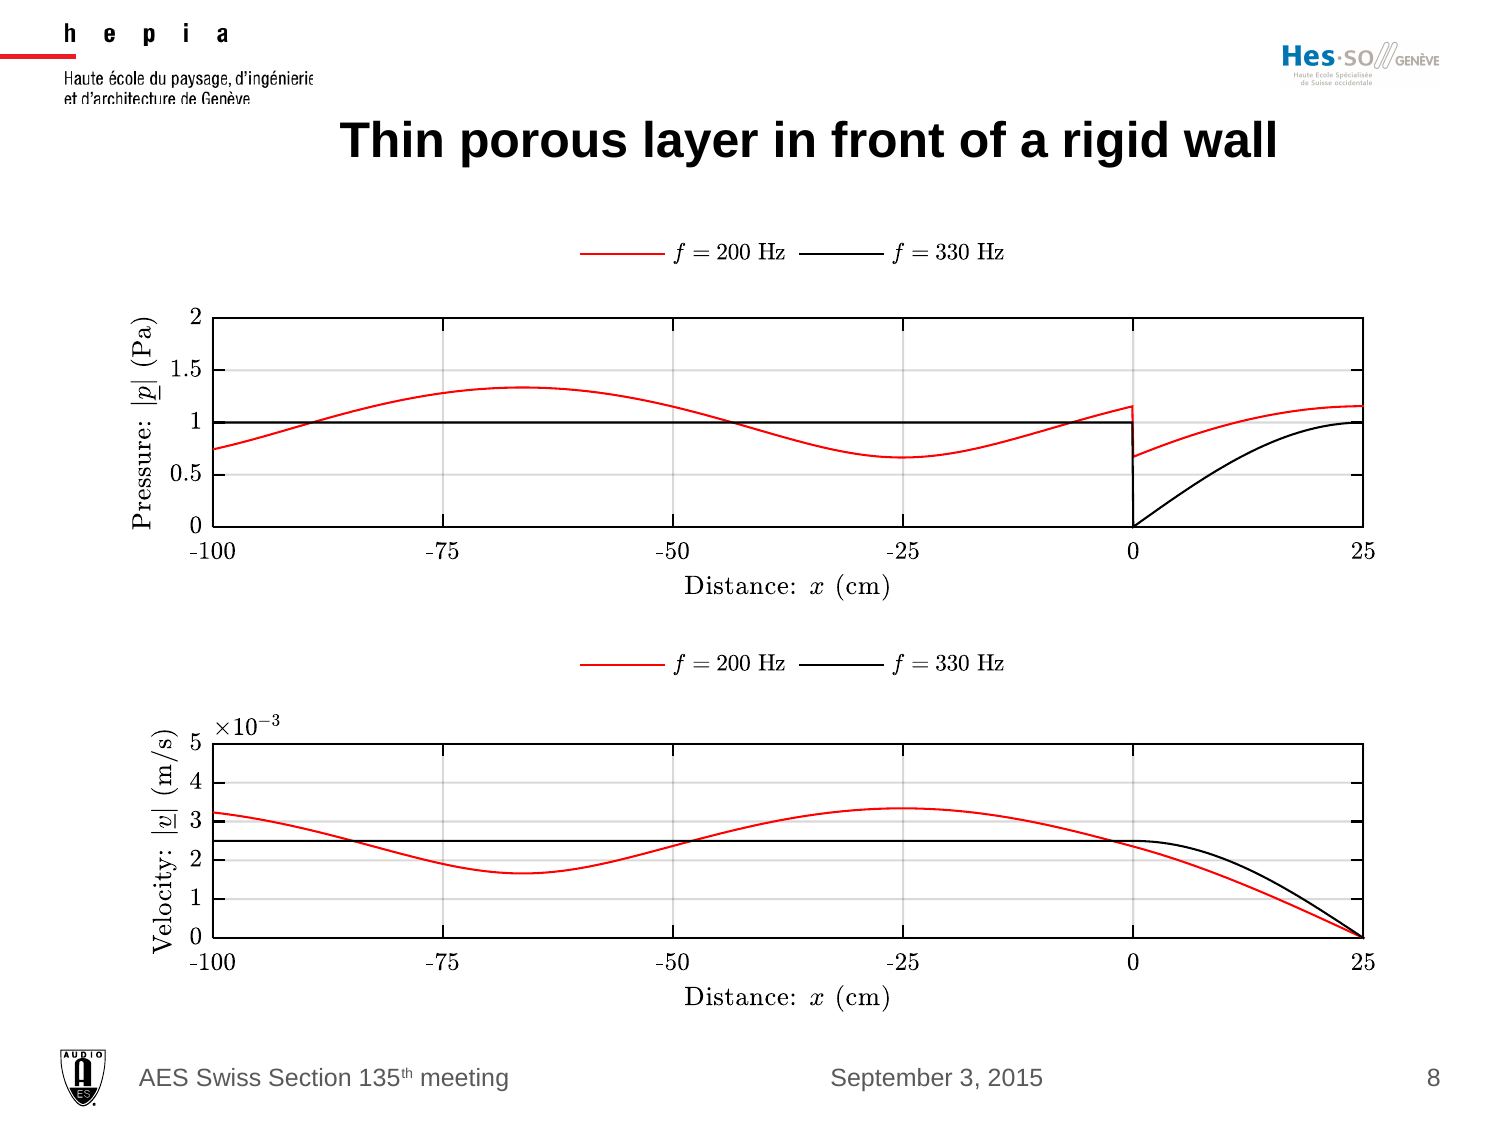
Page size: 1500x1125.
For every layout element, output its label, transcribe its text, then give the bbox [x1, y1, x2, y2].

picture [1281, 40, 1441, 87]
footer AES Swiss Section 135th meeting [123, 1050, 538, 1103]
slide_number 8 [1352, 1050, 1441, 1103]
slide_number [549, 1050, 1341, 1103]
list Thin porous layer in front of a rigid wall [324, 99, 1441, 264]
picture [119, 231, 1381, 1019]
